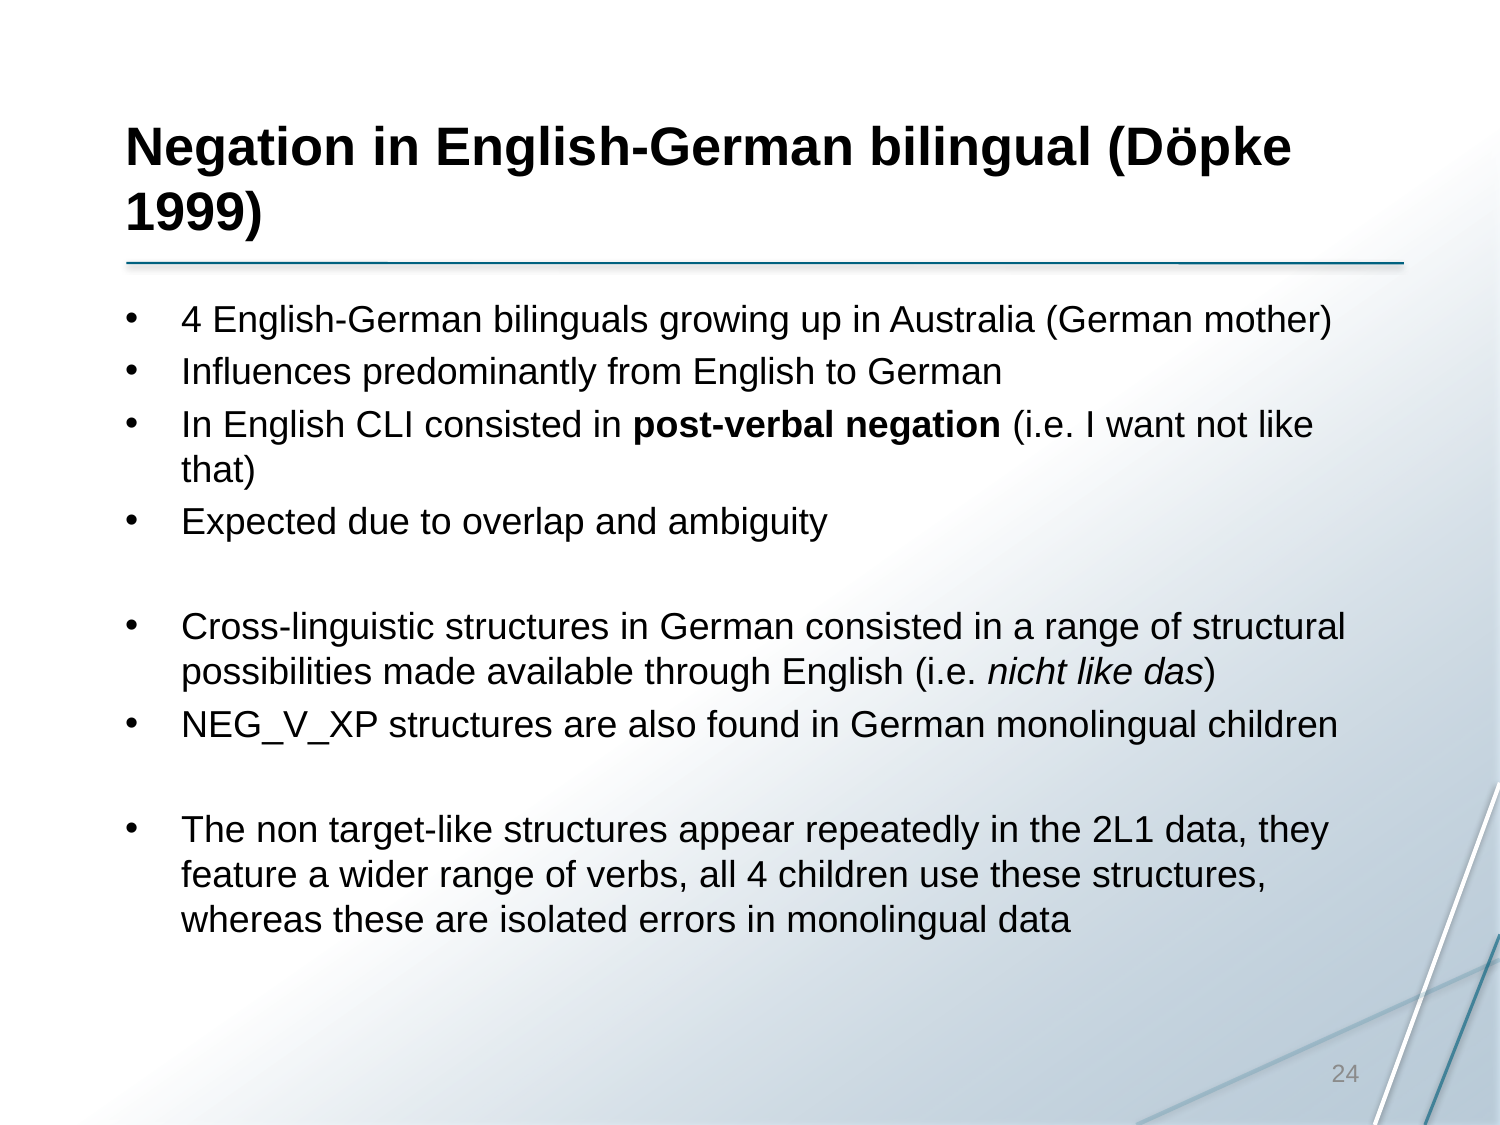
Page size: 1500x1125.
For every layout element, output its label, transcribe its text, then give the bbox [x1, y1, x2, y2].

slide_number 24 [1074, 1042, 1375, 1103]
title Negation in English-German bilingual (Döpke 1999) [109, 49, 1403, 249]
list 4 English-German bilinguals growing up in Australia (German mother) Influences predominantly from English to German In English CLI consisted in post-verbal negation (i.e. I want not like that) Expected due to overlap and ambiguity Cross-linguistic structures in German consisted in a range of structural possibilities made available through English (i.e. nicht like das) NEG_V_XP structures are also found in German monolingual children The non target-like structures appear repeatedly in the 2L1 data, they feature a wider range of verbs, all 4 children use these structures, whereas these are isolated errors in monolingual data [109, 287, 1404, 1005]
